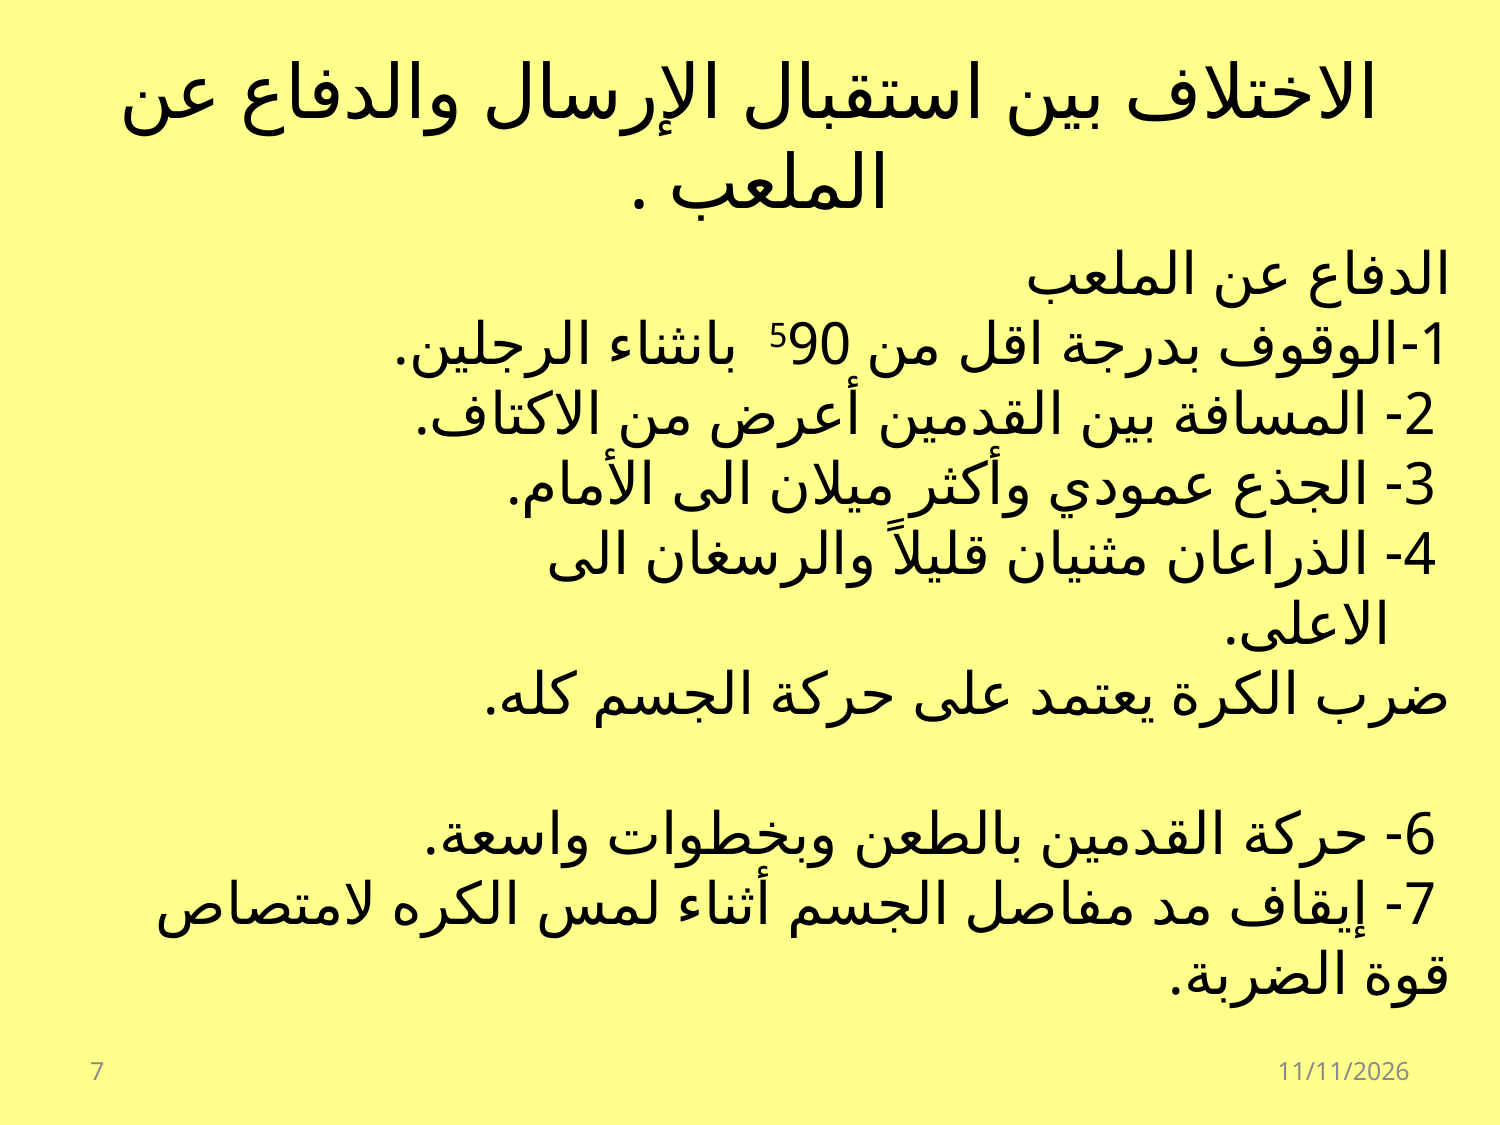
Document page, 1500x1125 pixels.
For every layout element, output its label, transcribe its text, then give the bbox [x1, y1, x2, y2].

text_box الدفاع عن الملعب 1-الوقوف بدرجة اقل من 590 بانثناء الرجلين. 2- المسافة بين القدمين أعرض من الاكتاف. 3- الجذع عمودي وأكثر ميلان الى الأمام. 4- الذراعان مثنيان قليلاً والرسغان الى الاعلى. ضرب الكرة يعتمد على حركة الجسم كله. 6- حركة القدمين بالطعن وبخطوات واسعة. 7- إيقاف مد مفاصل الجسم أثناء لمس الكره لامتصاص قوة الضربة. [117, 246, 1468, 1067]
slide_number 7 [75, 1042, 425, 1103]
title الاختلاف بين استقبال الإرسال والدفاع عن الملعب . [75, 45, 1425, 223]
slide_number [1074, 1067, 1425, 1103]
